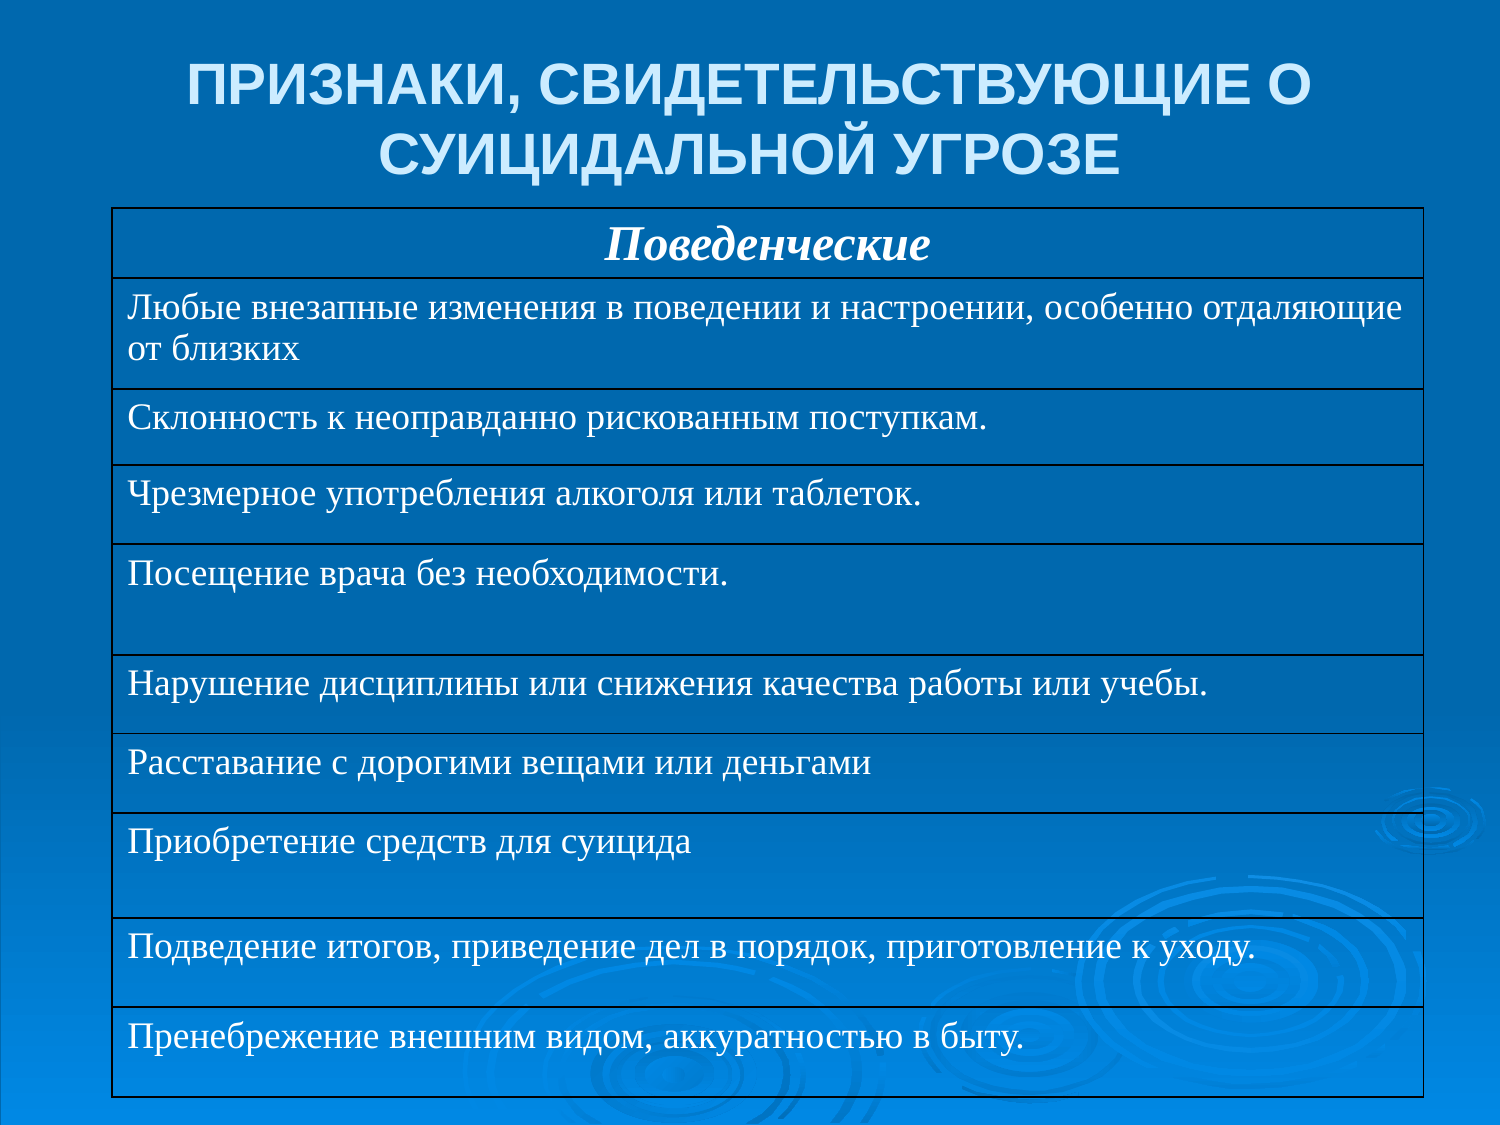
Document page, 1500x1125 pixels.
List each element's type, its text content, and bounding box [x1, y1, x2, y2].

table_cell Приобретение средств для суицида [113, 814, 1423, 917]
title ПРИЗНАКИ, СВИДЕТЕЛЬСТВУЮЩИЕ О СУИЦИДАЛЬНОЙ УГРОЗЕ [74, 0, 1426, 233]
table_cell Нарушение дисциплины или снижения качества работы или учебы. [113, 656, 1423, 733]
table_cell Чрезмерное употребления алкоголя или таблеток. [113, 466, 1423, 543]
table_cell Пренебрежение внешним видом, аккуратностью в быту. [113, 1008, 1423, 1096]
table_header Поведенческие [113, 209, 1423, 277]
table_cell Расставание с дорогими вещами или деньгами [113, 734, 1423, 812]
table_cell Подведение итогов, приведение дел в порядок, приготовление к уходу. [113, 919, 1423, 1006]
table_cell Любые внезапные изменения в поведении и настроении, особенно отдаляющие от близких [113, 279, 1423, 388]
table_cell Склонность к неоправданно рискованным поступкам. [113, 390, 1423, 464]
table_cell Посещение врача без необходимости. [113, 545, 1423, 654]
